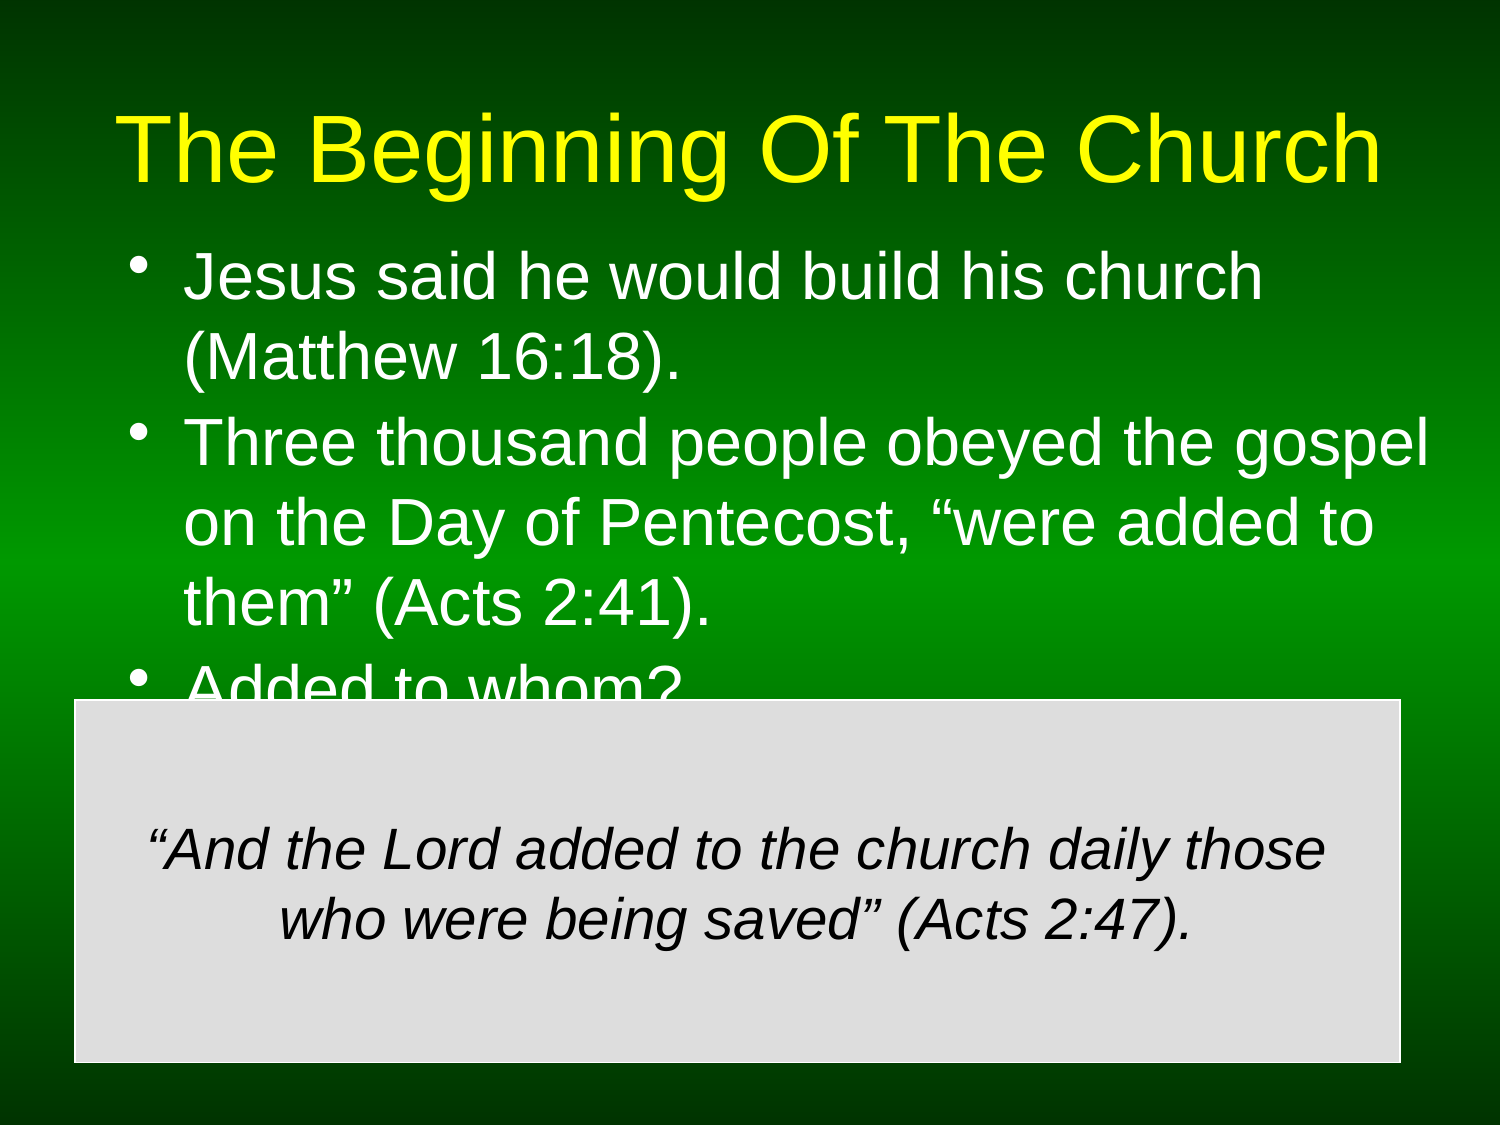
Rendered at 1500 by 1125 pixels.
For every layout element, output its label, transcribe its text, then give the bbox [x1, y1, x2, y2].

title The Beginning Of The Church [37, 50, 1463, 238]
text_box “And the Lord added to the church daily those who were being saved” (Acts 2:47). [75, 699, 1400, 1063]
list Jesus said he would build his church (Matthew 16:18). Three thousand people obeyed the gospel on the Day of Pentecost, “were added to them” (Acts 2:41). Added to whom? Added to the church! [112, 224, 1463, 1125]
